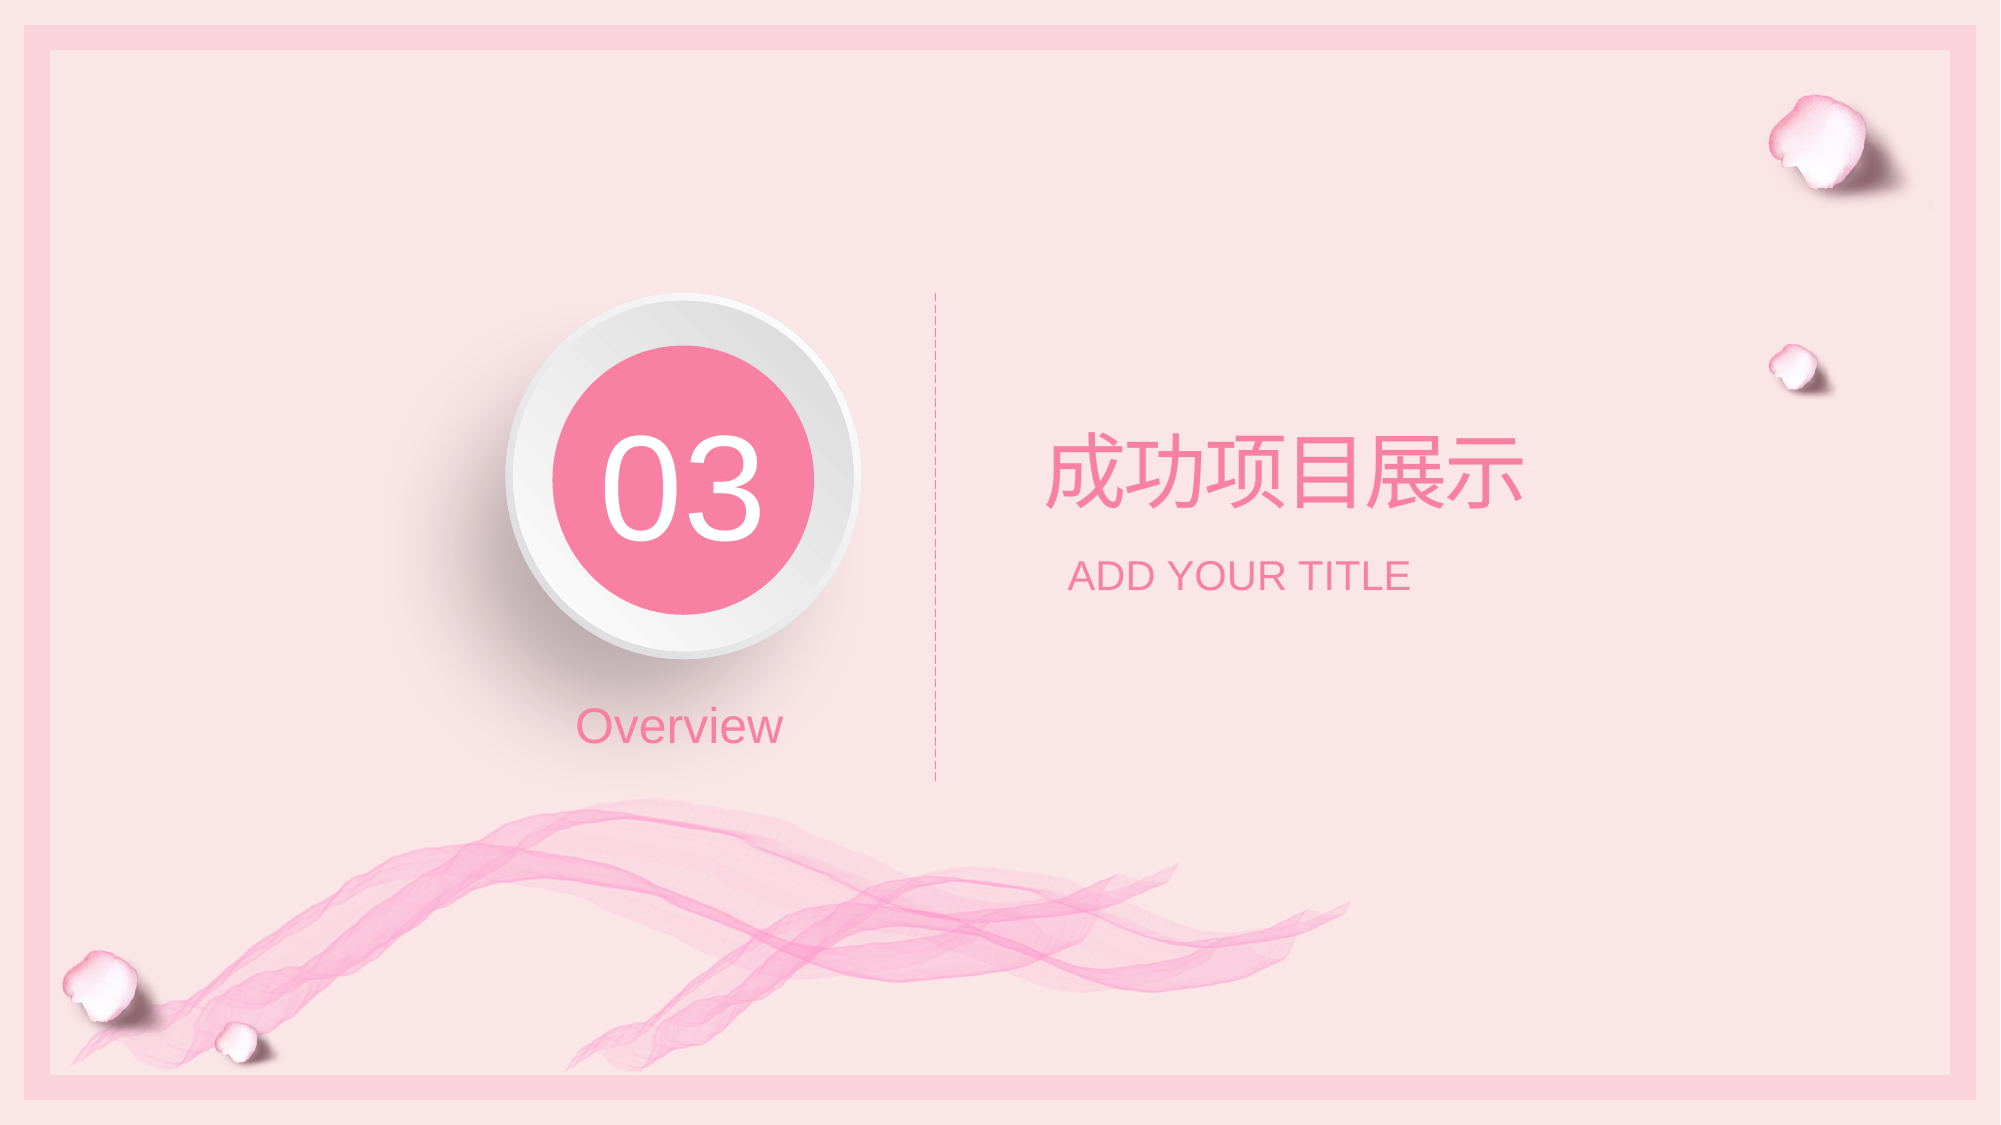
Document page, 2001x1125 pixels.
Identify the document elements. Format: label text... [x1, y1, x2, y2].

picture [54, 656, 1352, 1073]
picture [1633, 93, 1934, 452]
text_box 成功项目展示 [1029, 431, 1577, 527]
text_box ADD YOUR TITLE [1052, 540, 1552, 606]
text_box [505, 292, 862, 762]
